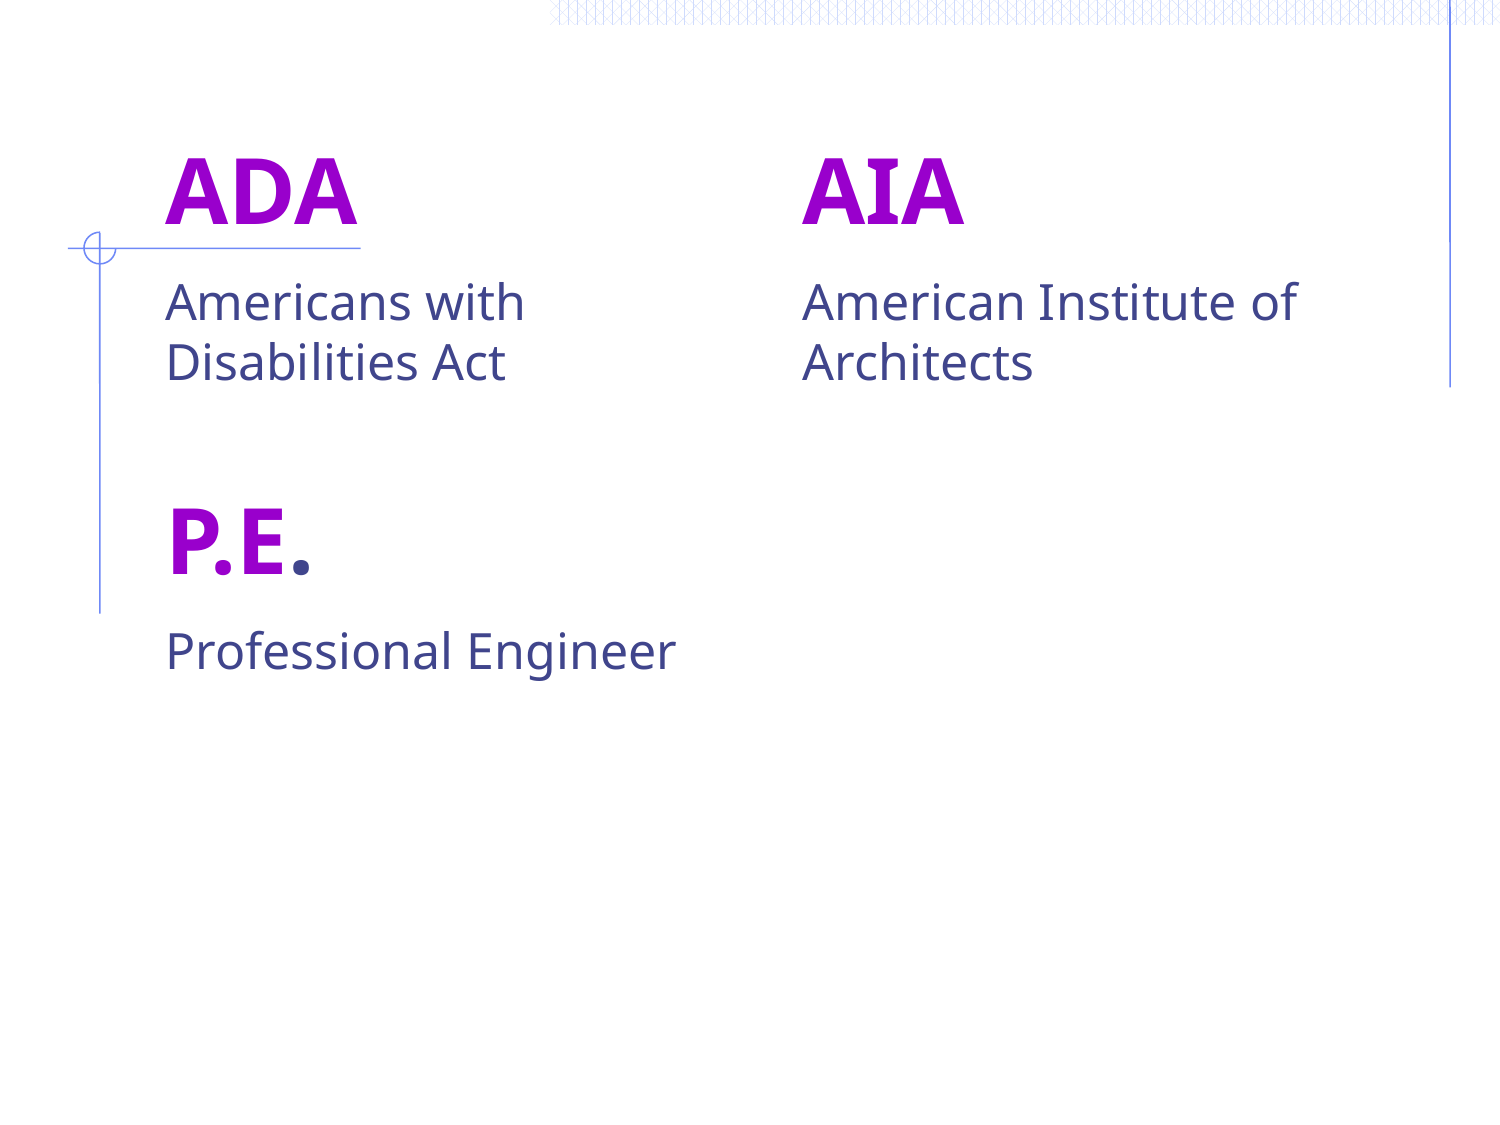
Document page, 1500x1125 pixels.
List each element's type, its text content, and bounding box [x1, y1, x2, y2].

list P.E. [150, 462, 738, 600]
list Professional Engineer [150, 612, 738, 850]
list American Institute of Architects [787, 262, 1376, 500]
list Americans with Disabilities Act [150, 262, 738, 462]
list ADA [150, 112, 738, 250]
list AIA [787, 112, 1376, 250]
